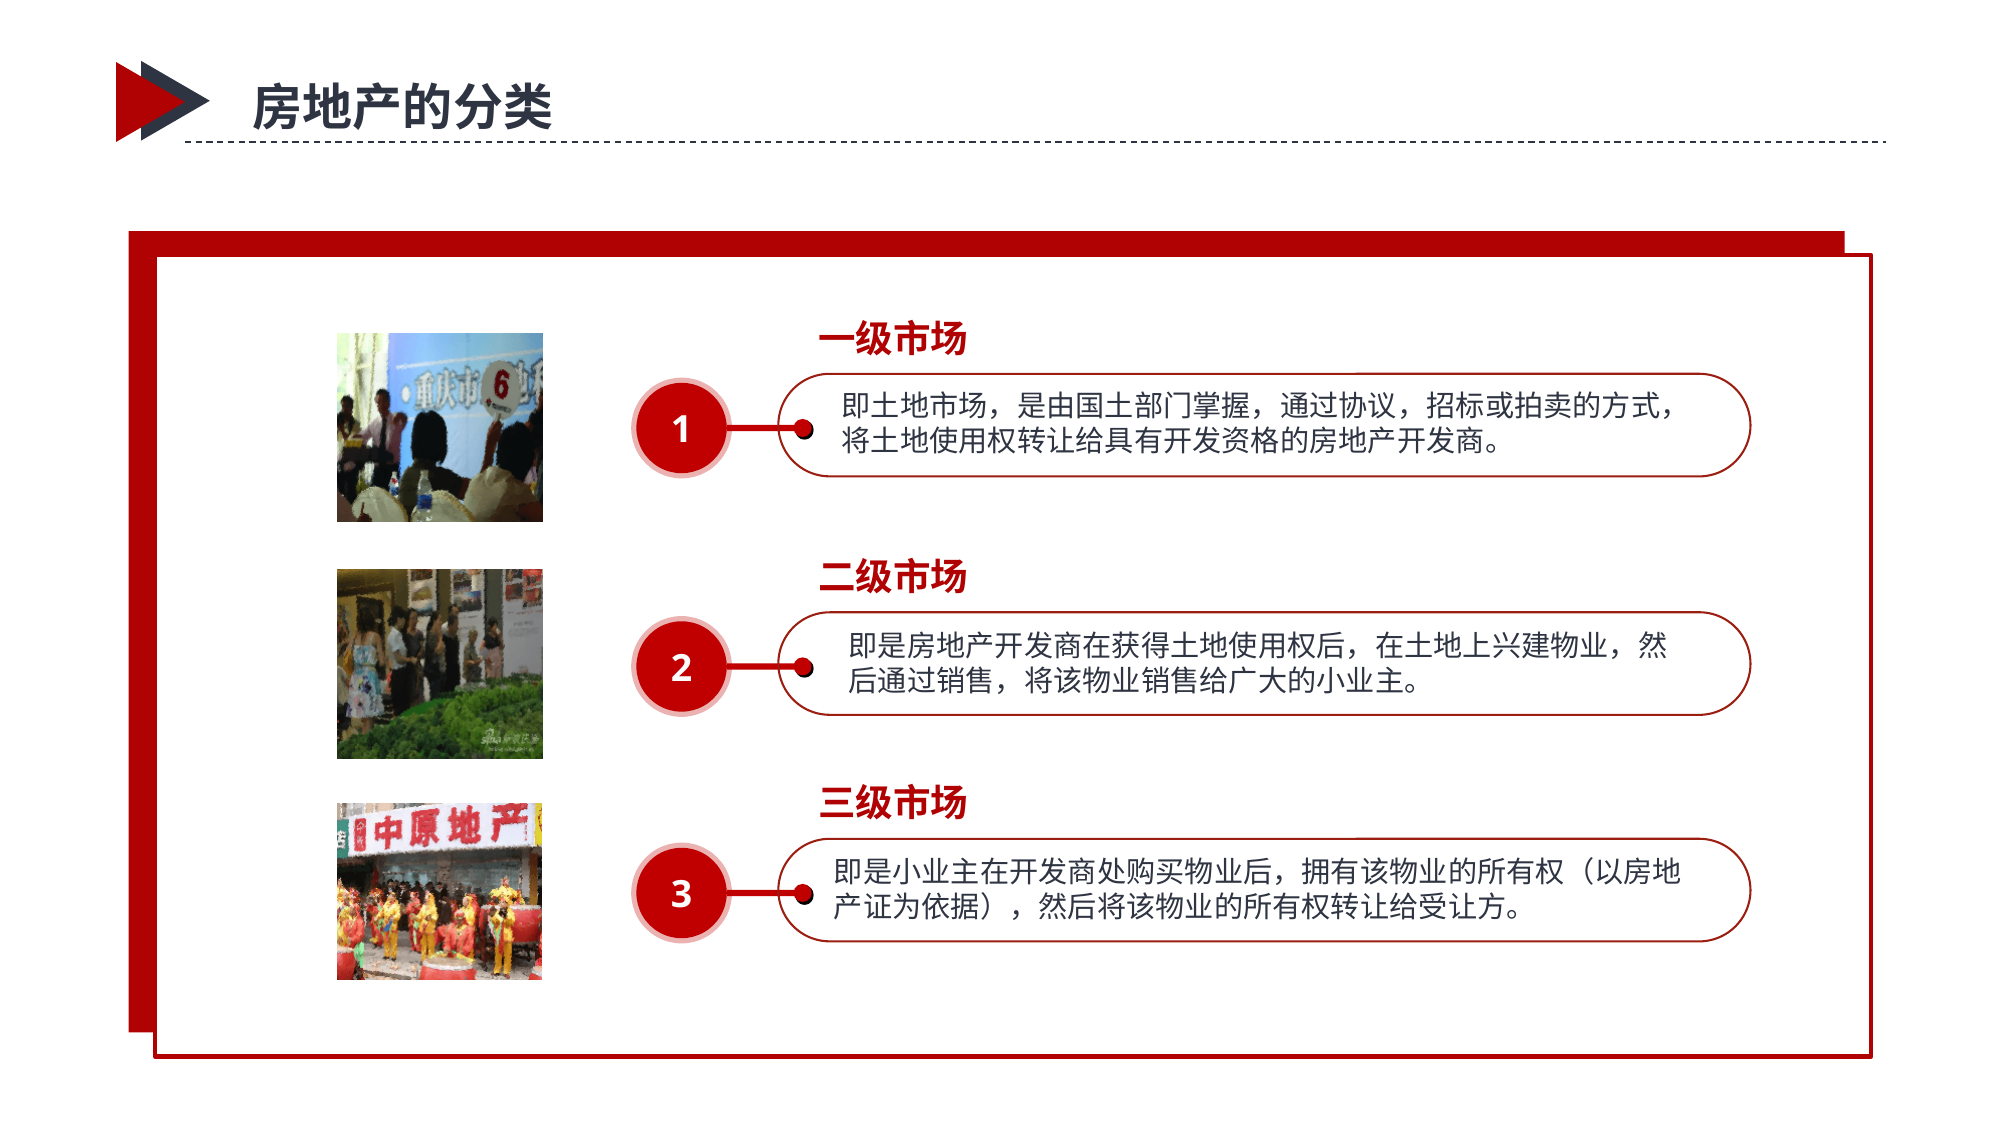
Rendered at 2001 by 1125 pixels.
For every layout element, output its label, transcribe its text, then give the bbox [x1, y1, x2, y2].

text_box 房地产的分类 [199, 68, 607, 157]
picture [337, 333, 543, 522]
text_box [636, 611, 1751, 716]
picture [337, 569, 543, 759]
picture [337, 803, 543, 980]
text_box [128, 230, 1872, 1057]
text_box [636, 373, 1751, 477]
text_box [636, 838, 1751, 942]
